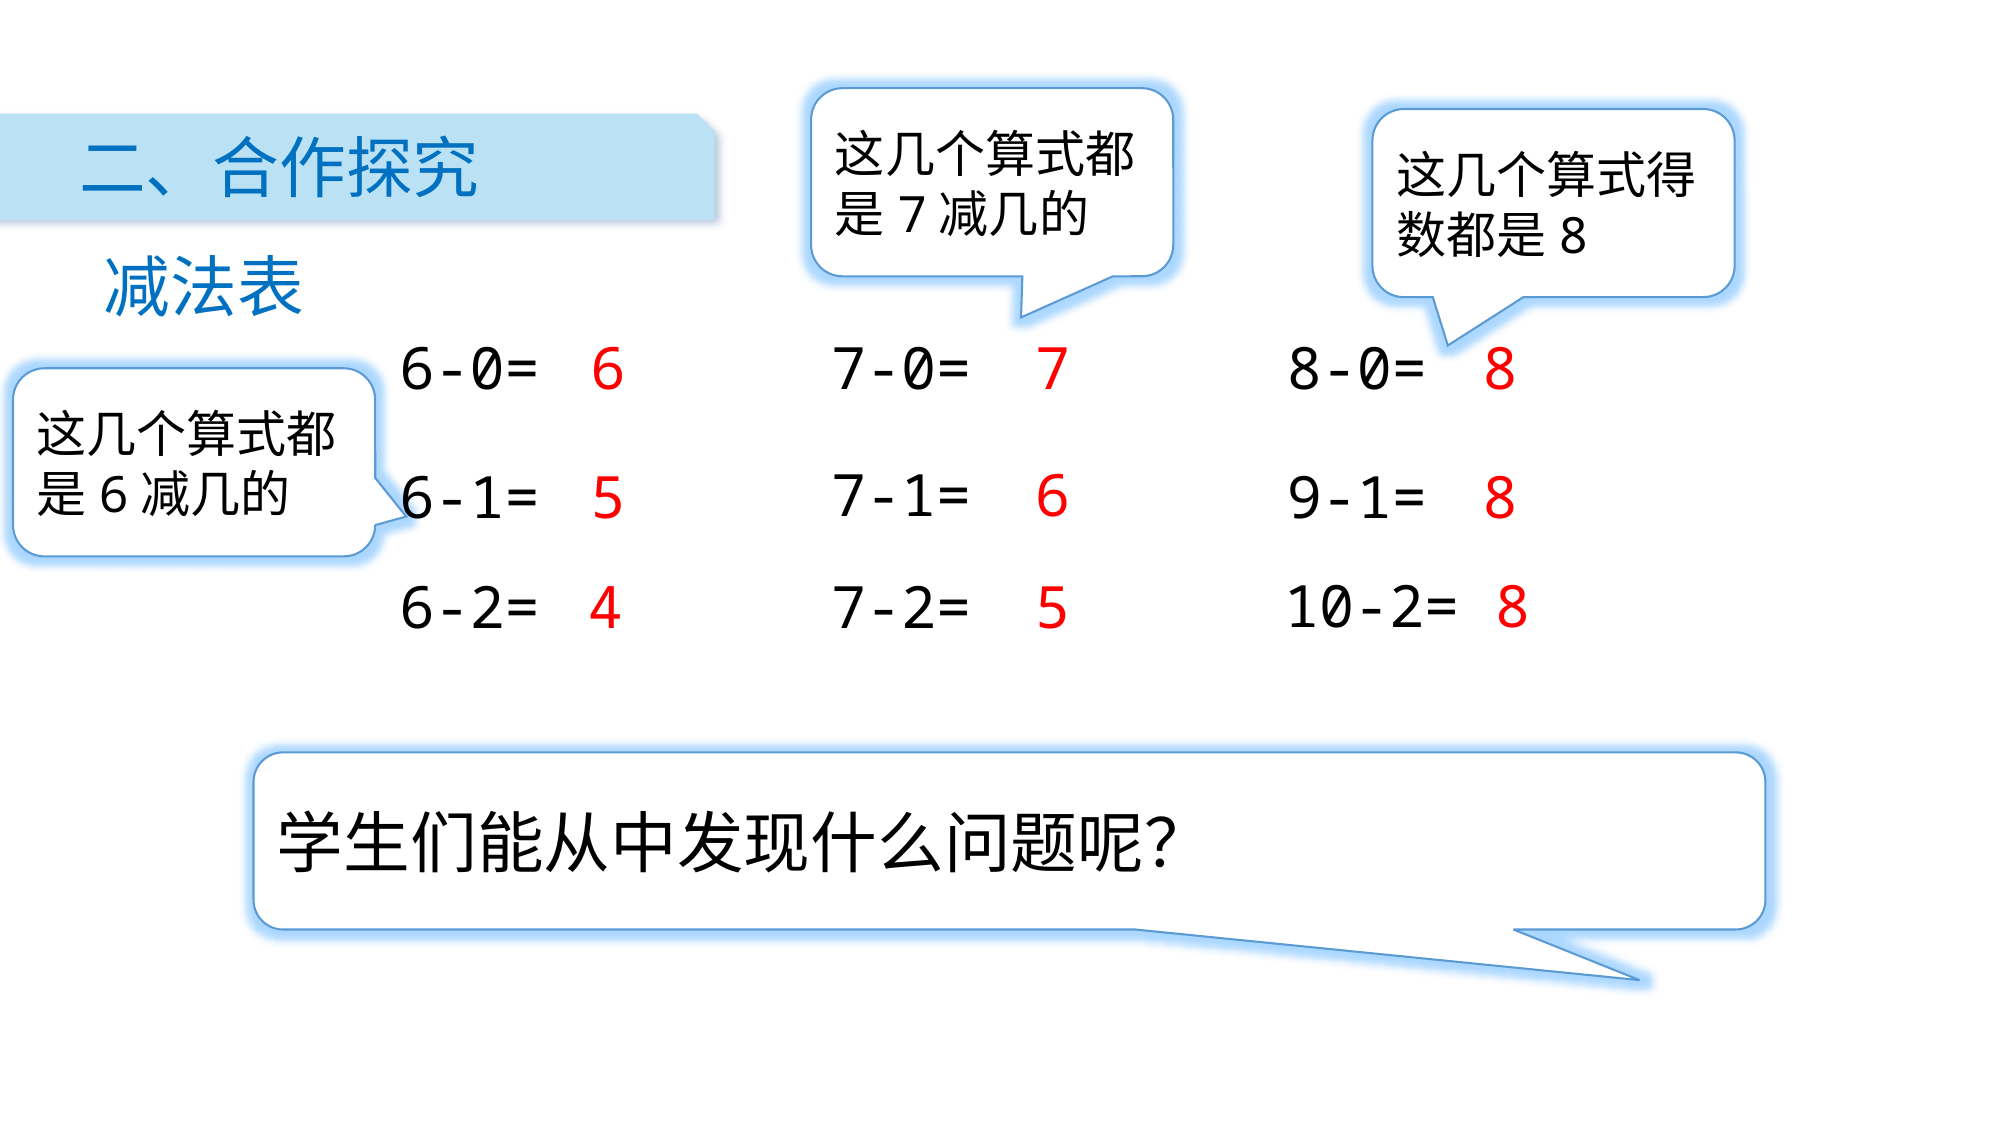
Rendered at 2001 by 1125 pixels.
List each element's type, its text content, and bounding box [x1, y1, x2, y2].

text_box 6 [575, 324, 641, 409]
text_box 8 [1480, 561, 1545, 647]
text_box 8-0= [1272, 324, 1442, 409]
text_box 这几个算式都是7减几的 [810, 87, 1175, 320]
text_box 7-0= [816, 324, 986, 409]
text_box 学生们能从中发现什么问题呢？ [252, 751, 1767, 982]
text_box 二、合作探究 [64, 118, 495, 214]
text_box 这几个算式都是6减几的 [11, 367, 384, 558]
text_box 4 [573, 563, 638, 648]
text_box 10-2= [1269, 561, 1474, 647]
text_box 9-1= [1272, 452, 1442, 538]
text_box 8 [1467, 452, 1533, 538]
text_box 7-1= [816, 451, 986, 536]
text_box 6-0= [384, 324, 555, 409]
text_box 7-2= [816, 563, 986, 648]
text_box 8 [1467, 324, 1533, 409]
text_box 5 [1020, 563, 1085, 648]
text_box 5 [575, 452, 641, 538]
text_box 这几个算式得数都是8 [1371, 107, 1736, 348]
text_box 6-1= [384, 452, 555, 538]
text_box 7 [1020, 324, 1085, 409]
text_box 6-2= [384, 563, 555, 648]
text_box [0, 112, 716, 221]
text_box 减法表 [88, 237, 396, 333]
text_box 6 [1020, 451, 1085, 536]
